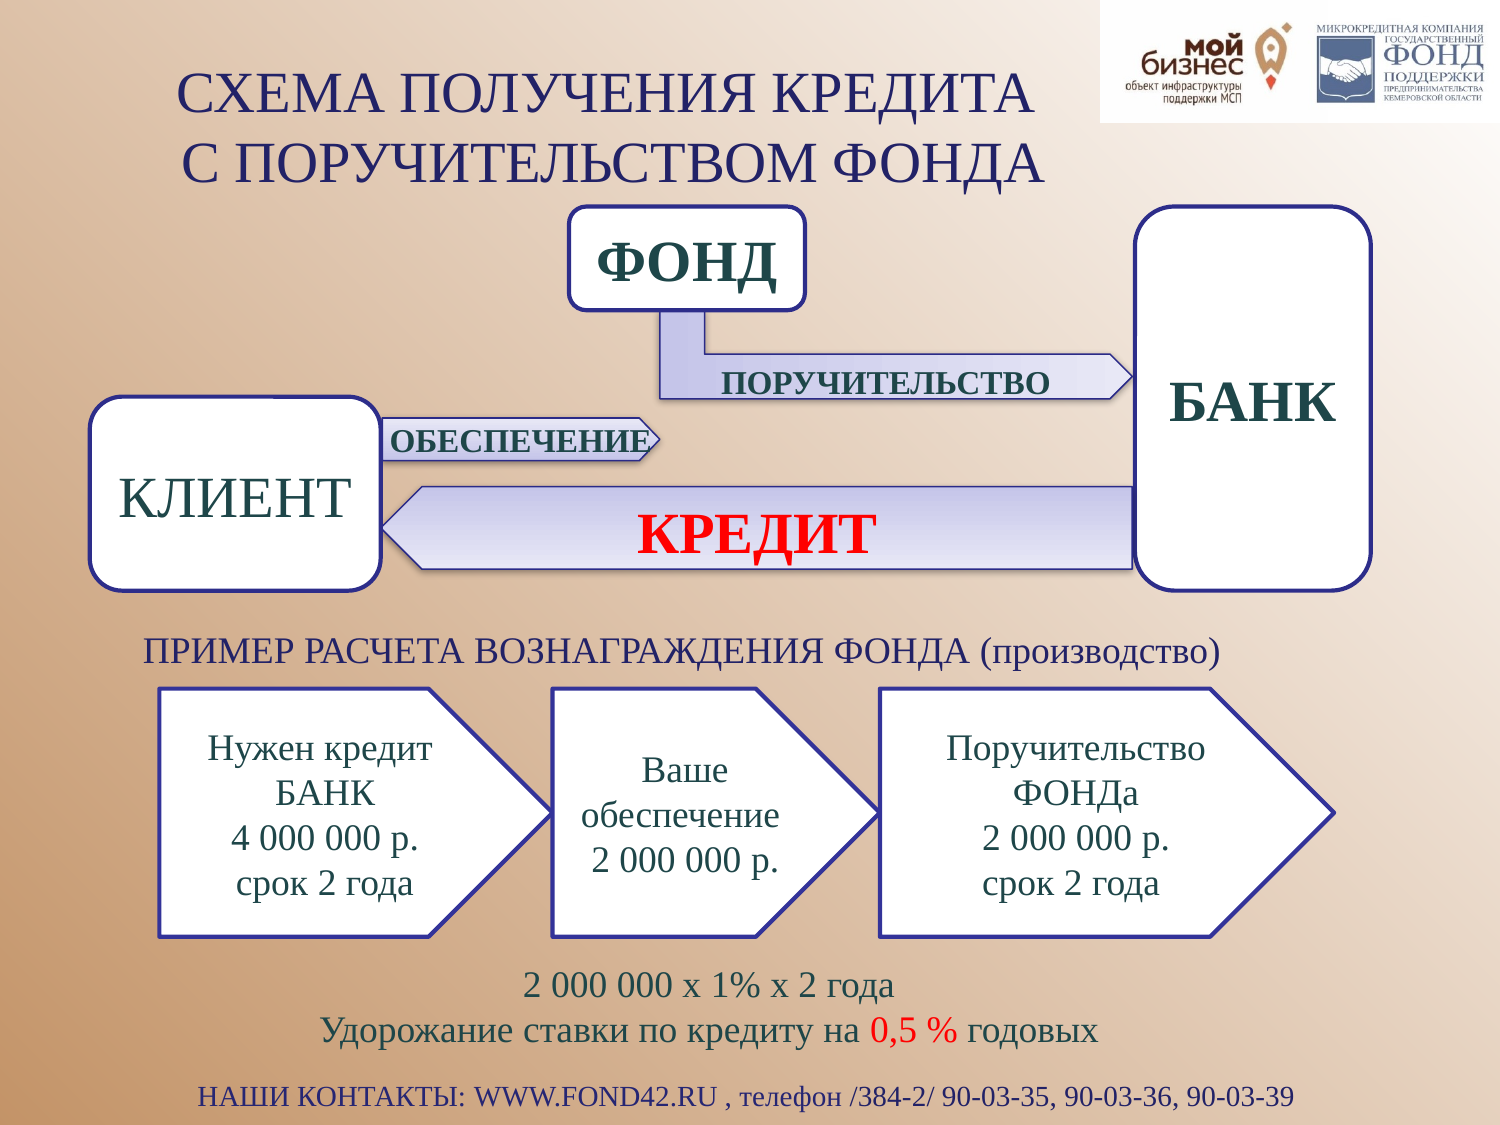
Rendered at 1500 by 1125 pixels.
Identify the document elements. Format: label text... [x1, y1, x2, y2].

text_box ФОНД [566, 204, 808, 313]
text_box Нужен кредит БАНК 4 000 000 р. срок 2 года [157, 686, 550, 939]
text_box [1086, 353, 1133, 400]
text_box Поручительство ФОНДа 2 000 000 р. срок 2 года [877, 686, 1337, 939]
picture [1099, 0, 1500, 124]
text_box ПРИМЕР РАСЧЕТА ВОЗНАГРАЖДЕНИЯ ФОНДА (производство) [128, 619, 1290, 679]
title СХЕМА ПОЛУЧЕНИЯ КРЕДИТА С ПОРУЧИТЕЛЬСТВОМ ФОНДА [0, 41, 1253, 207]
text_box [659, 313, 706, 400]
text_box 2 000 000 х 1% х 2 года Удорожание ставки по кредиту на 0,5 % годовых [59, 952, 1359, 1057]
text_box ОБЕСПЕЧЕНИЕ [379, 411, 687, 467]
text_box Ваше обеспечение 2 000 000 р. [550, 686, 877, 939]
text_box ПОРУЧИТЕЛЬСТВО [706, 353, 1086, 409]
text_box [383, 485, 1134, 571]
text_box КЛИЕНТ [87, 394, 383, 593]
footer НАШИ КОНТАКТЫ: WWW.FOND42.RU , телефон /384-2/ 90-03-35, 90-03-36, 90-03-39 [0, 1069, 1500, 1124]
text_box БАНК [1132, 204, 1373, 593]
text_box КРЕДИТ [622, 487, 902, 573]
